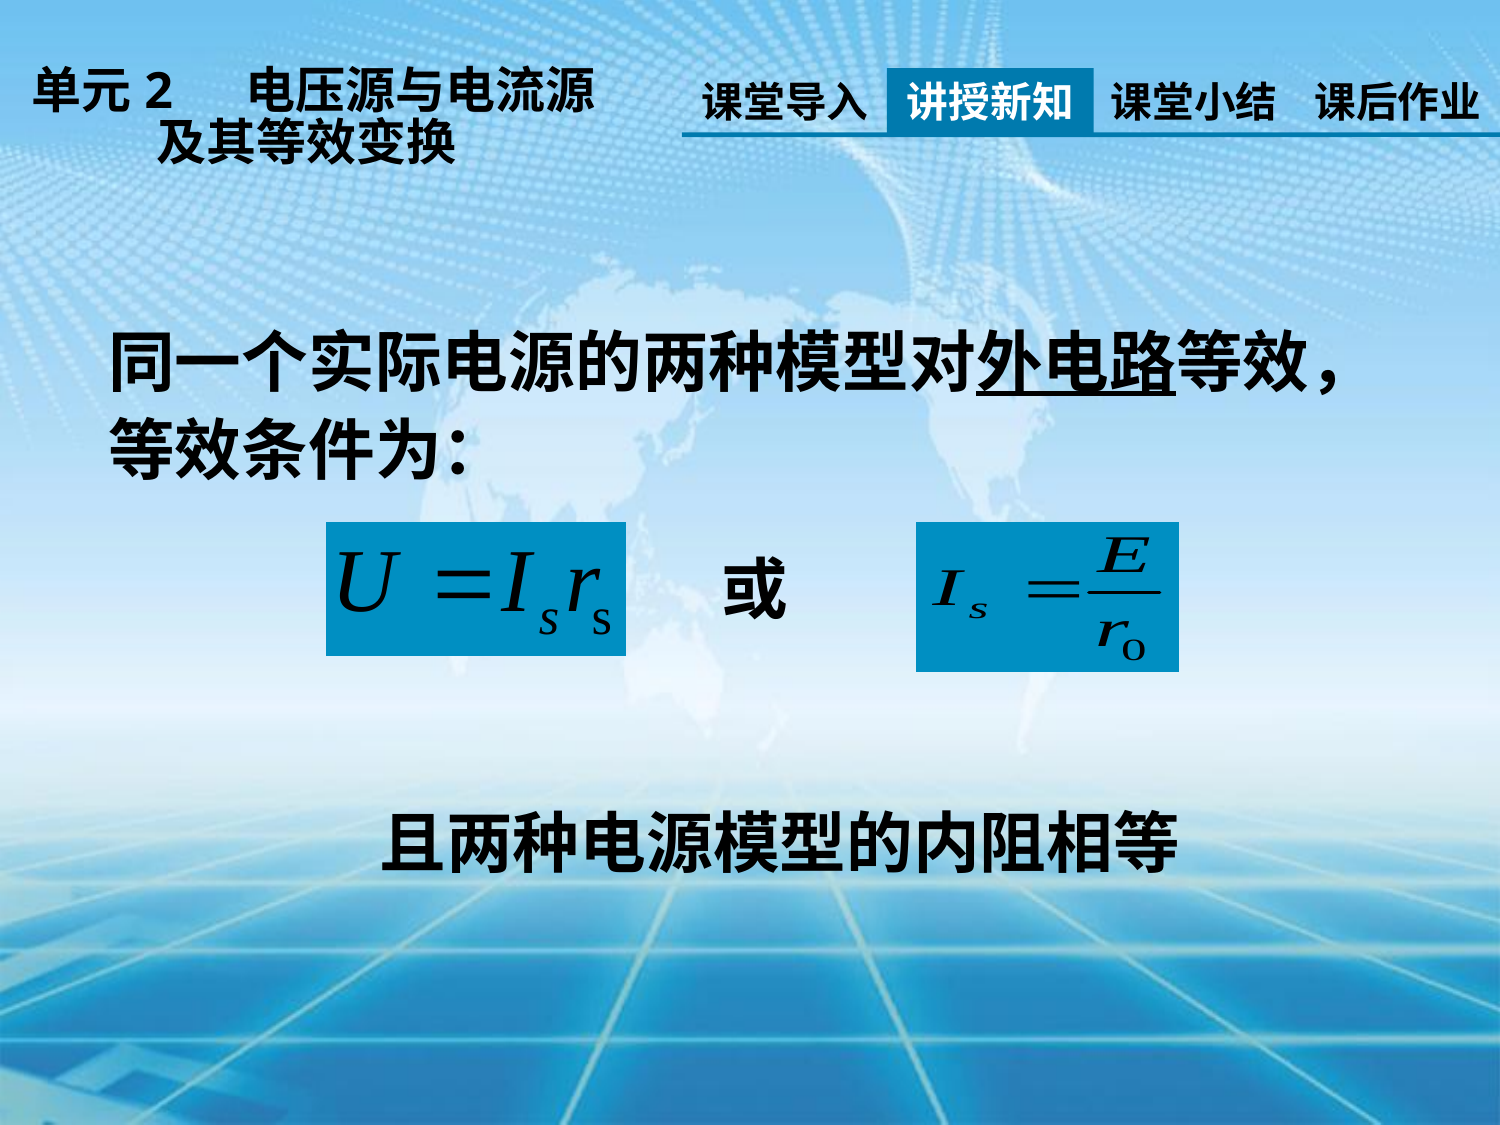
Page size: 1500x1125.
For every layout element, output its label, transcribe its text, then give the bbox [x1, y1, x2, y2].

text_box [16, 59, 1500, 180]
text_box 或 [706, 538, 819, 634]
picture [0, 0, 1500, 1125]
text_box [916, 521, 1179, 672]
text_box 同一个实际电源的两种模型对外电路等效，等效条件为： [93, 304, 1381, 495]
text_box 且两种电源模型的内阻相等 [364, 793, 1240, 889]
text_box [325, 521, 626, 657]
